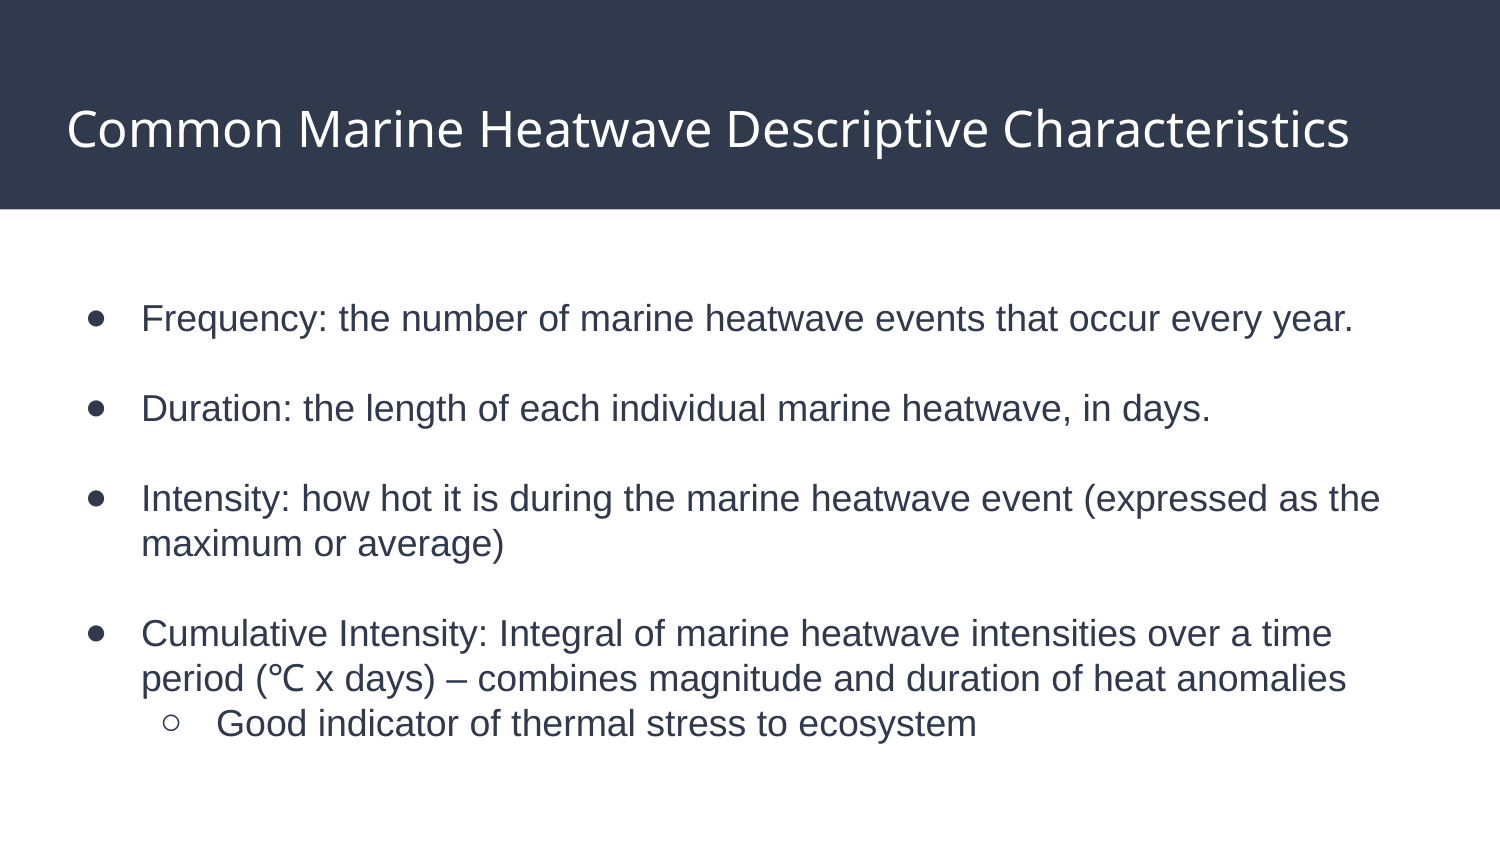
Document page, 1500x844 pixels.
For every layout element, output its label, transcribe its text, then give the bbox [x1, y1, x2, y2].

title Common Marine Heatwave Descriptive Characteristics [51, 82, 1500, 185]
text_box Frequency: the number of marine heatwave events that occur every year. Duration: the length of each individual marine heatwave, in days. Intensity: how hot it is during the marine heatwave event (expressed as the maximum or average) Cumulative Intensity: Integral of marine heatwave intensities over a time period (℃ x days) – combines magnitude and duration of heat anomalies Good indicator of thermal stress to ecosystem [51, 279, 1433, 760]
